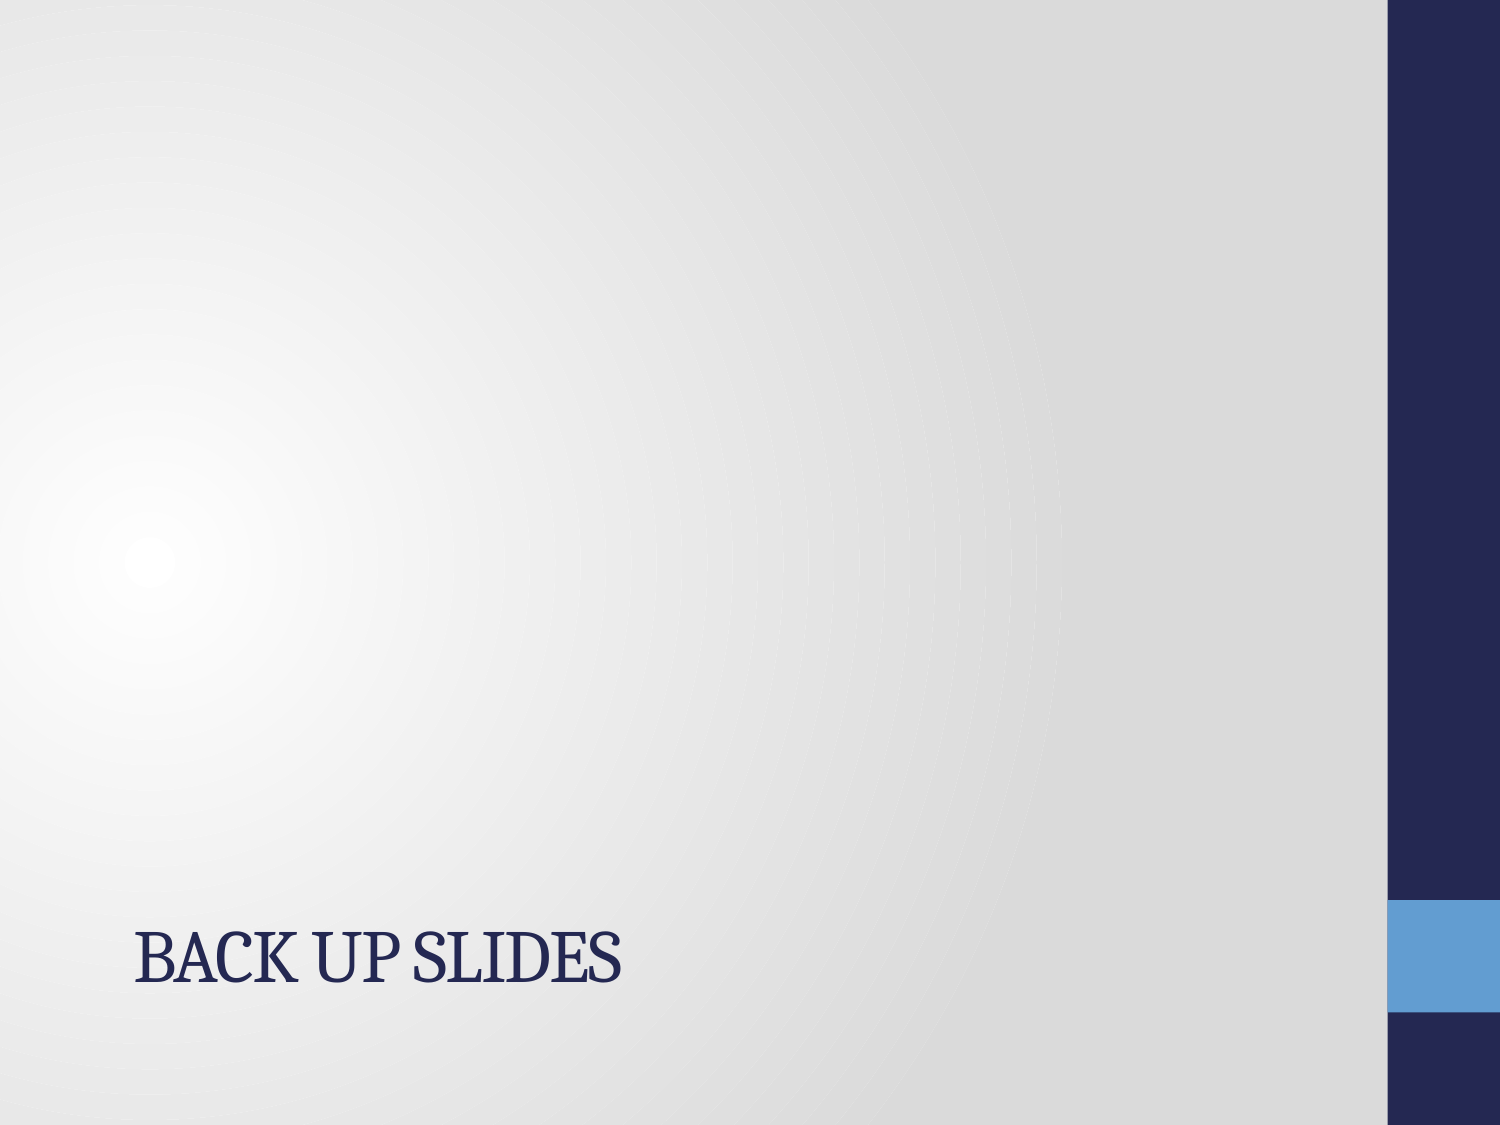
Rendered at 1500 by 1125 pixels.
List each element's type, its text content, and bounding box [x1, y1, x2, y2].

title Back up Slides [118, 900, 1375, 1092]
